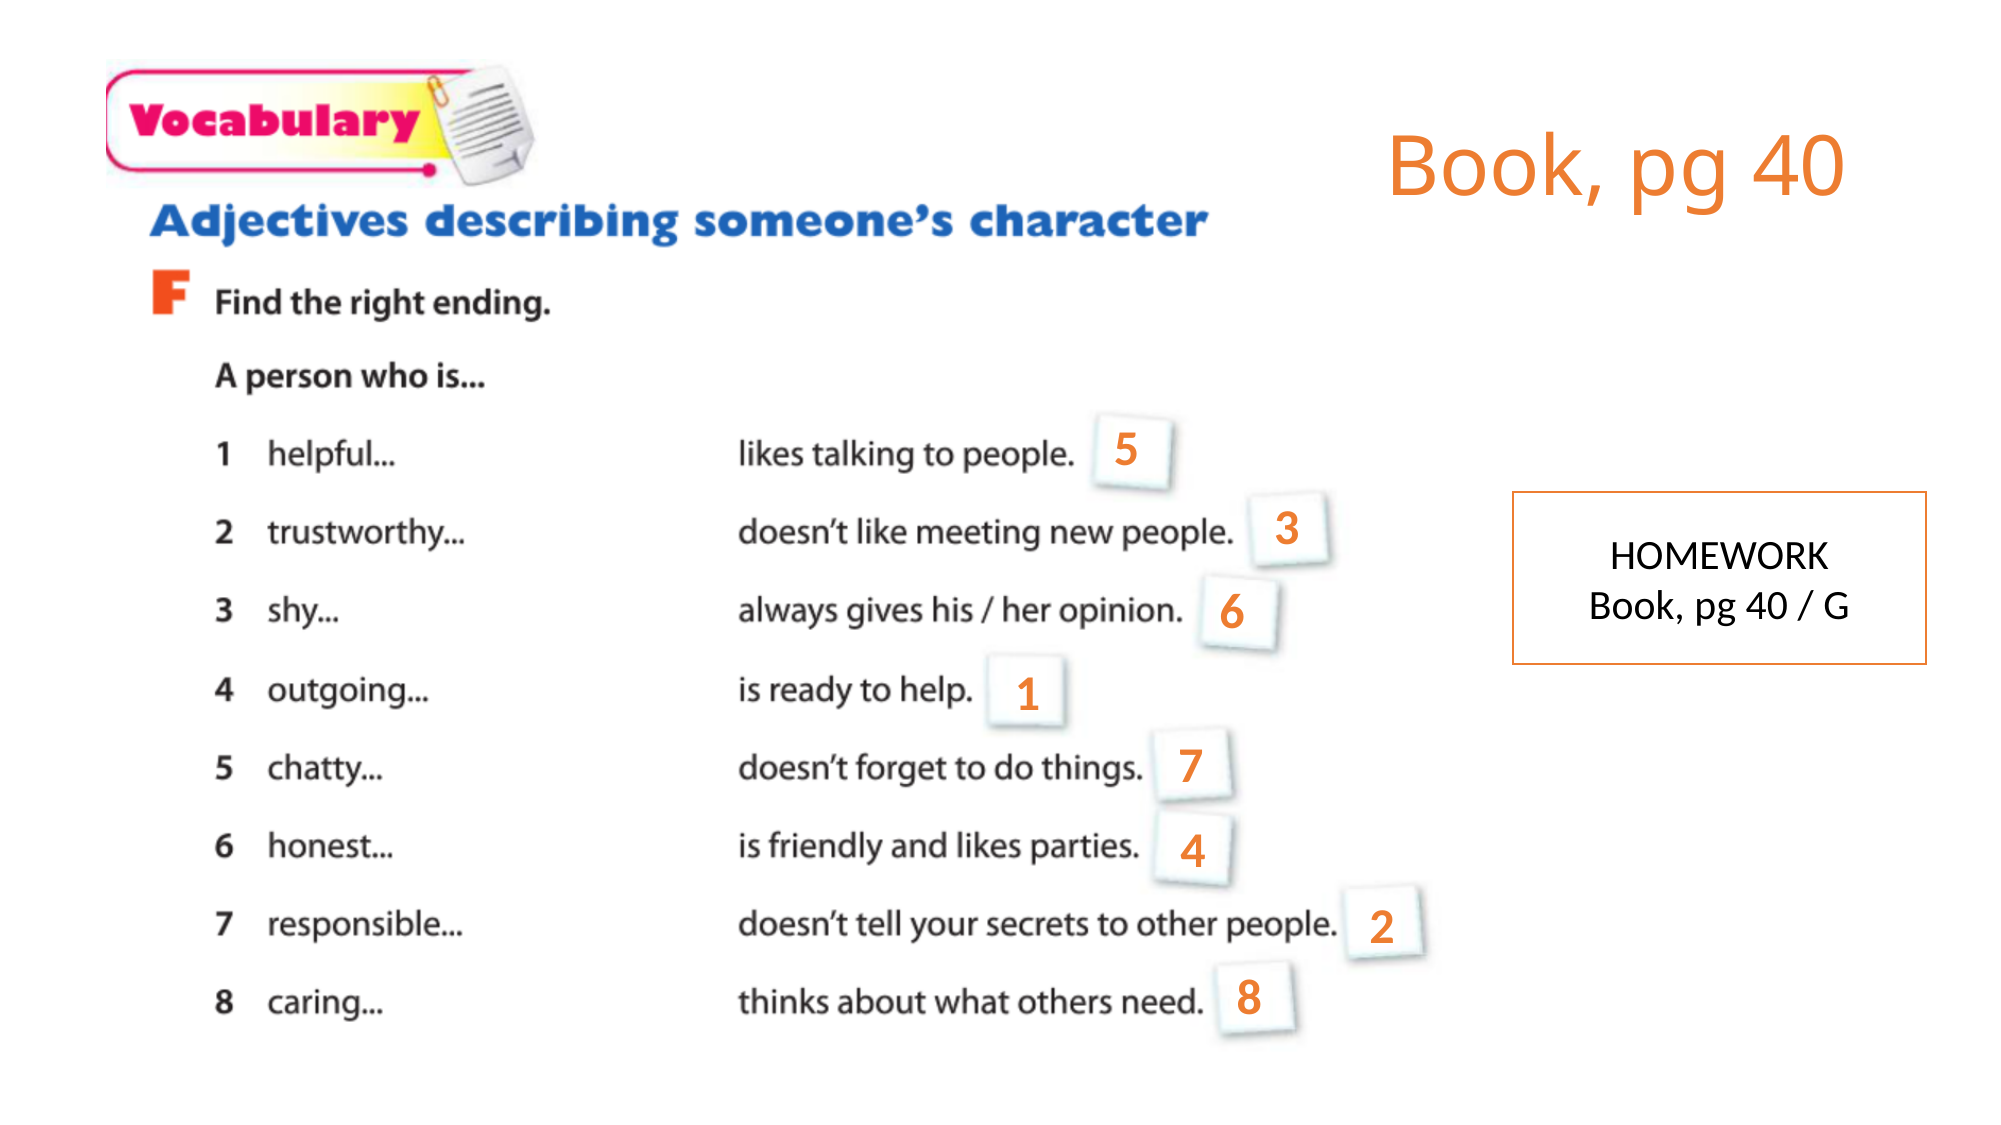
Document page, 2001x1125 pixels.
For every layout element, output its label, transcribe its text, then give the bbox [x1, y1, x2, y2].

title Book, pg 40 [1593, 59, 1863, 278]
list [106, 59, 1593, 1067]
text_box HOMEWORK Book, pg 40 / G [1593, 491, 1927, 665]
